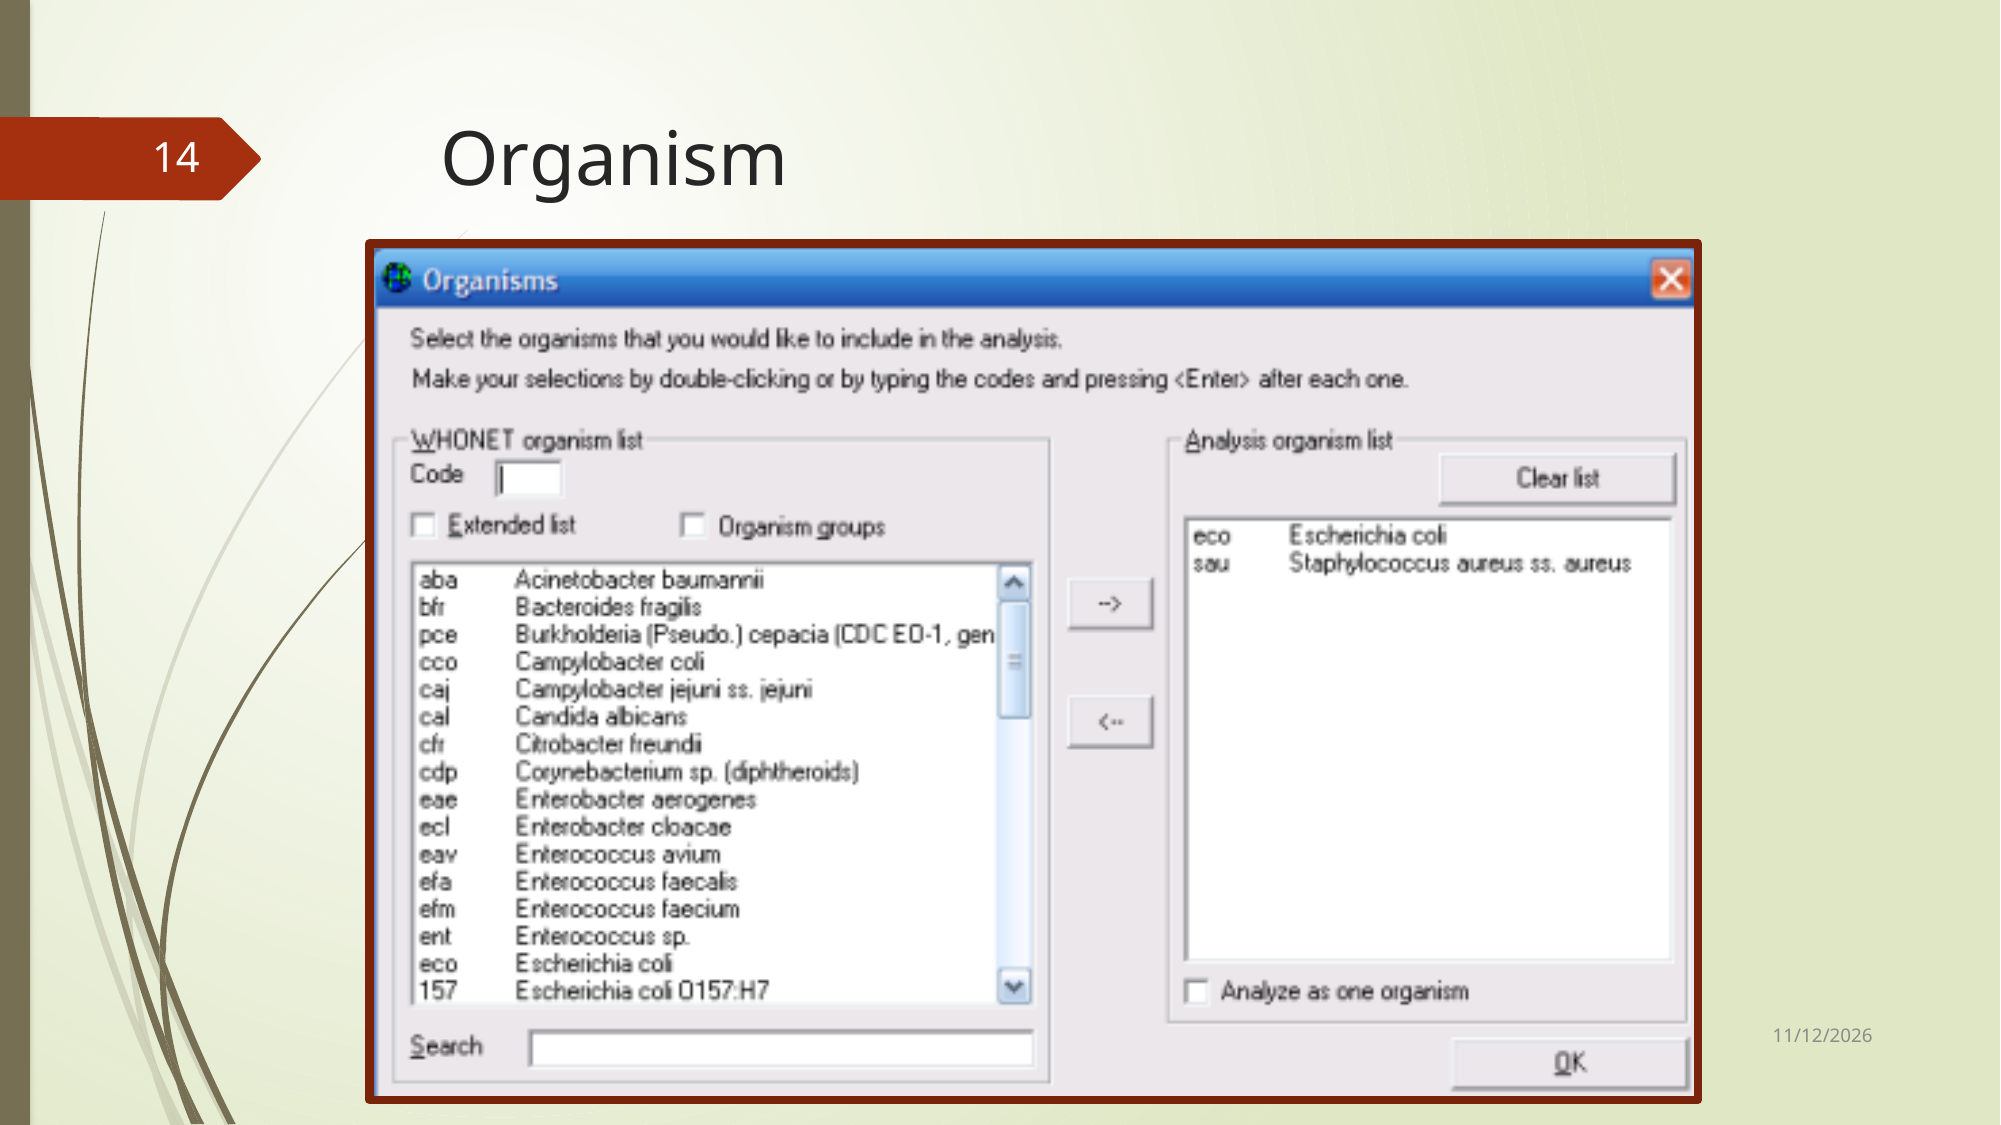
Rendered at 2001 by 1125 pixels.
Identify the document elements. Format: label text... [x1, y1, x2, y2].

text_box [368, 242, 1699, 249]
title Organism [425, 102, 1888, 313]
picture [371, 247, 1699, 1101]
slide_number 14 [87, 129, 216, 190]
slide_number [1702, 1005, 1888, 1067]
